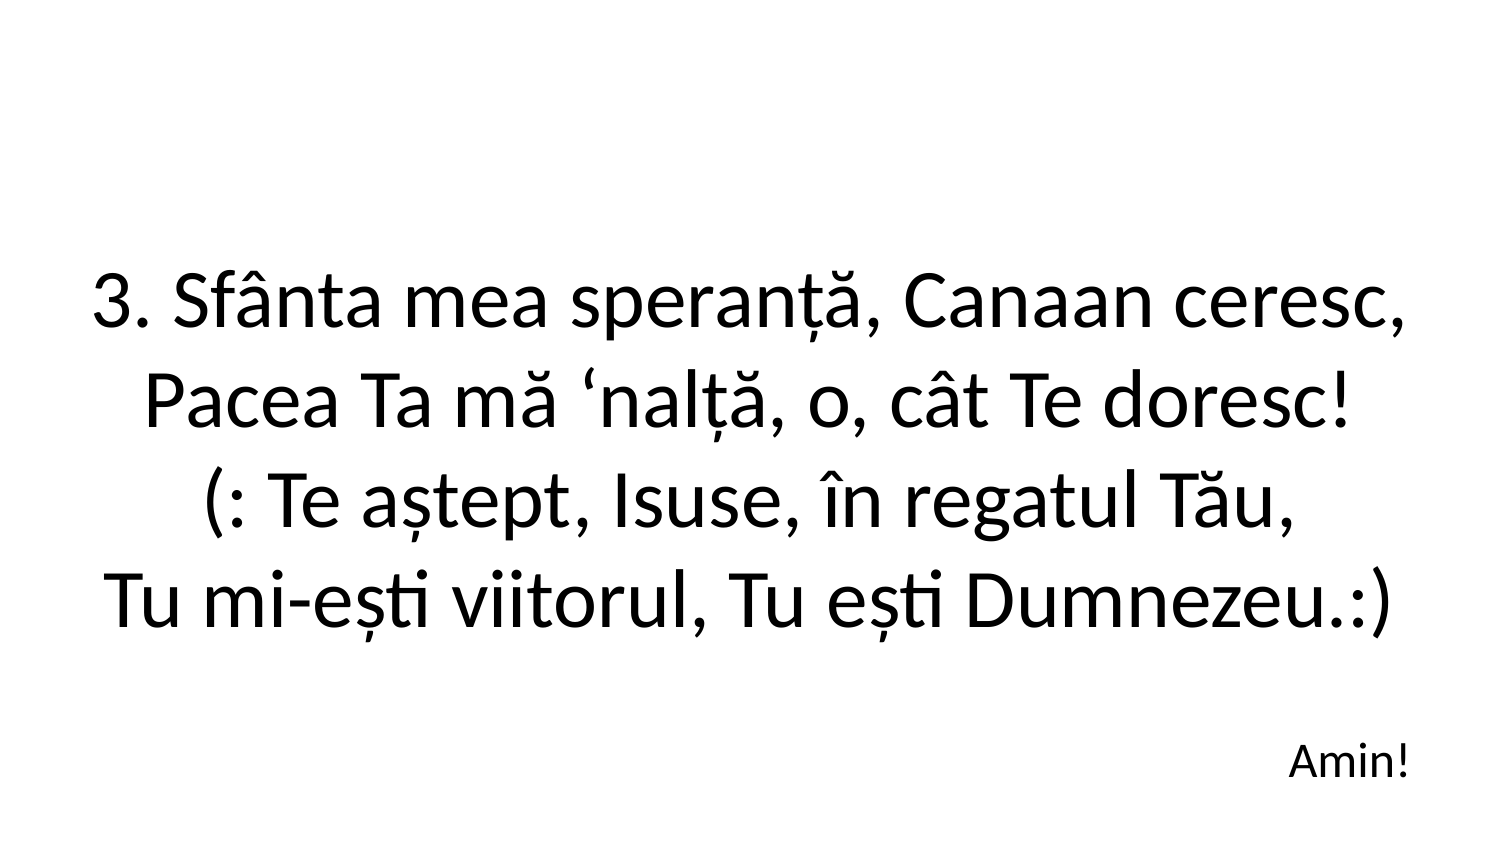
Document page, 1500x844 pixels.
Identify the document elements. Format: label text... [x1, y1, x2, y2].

text_box Amin! [1273, 674, 1427, 795]
text_box 3. Sfânta mea speranță, Canaan ceresc, Pacea Ta mă ‘nalță, o, cât Te doresc! (: Te aștept, Isuse, în regatul Tău, Tu mi-ești viitorul, Tu ești Dumnezeu.:) [75, 192, 1425, 652]
